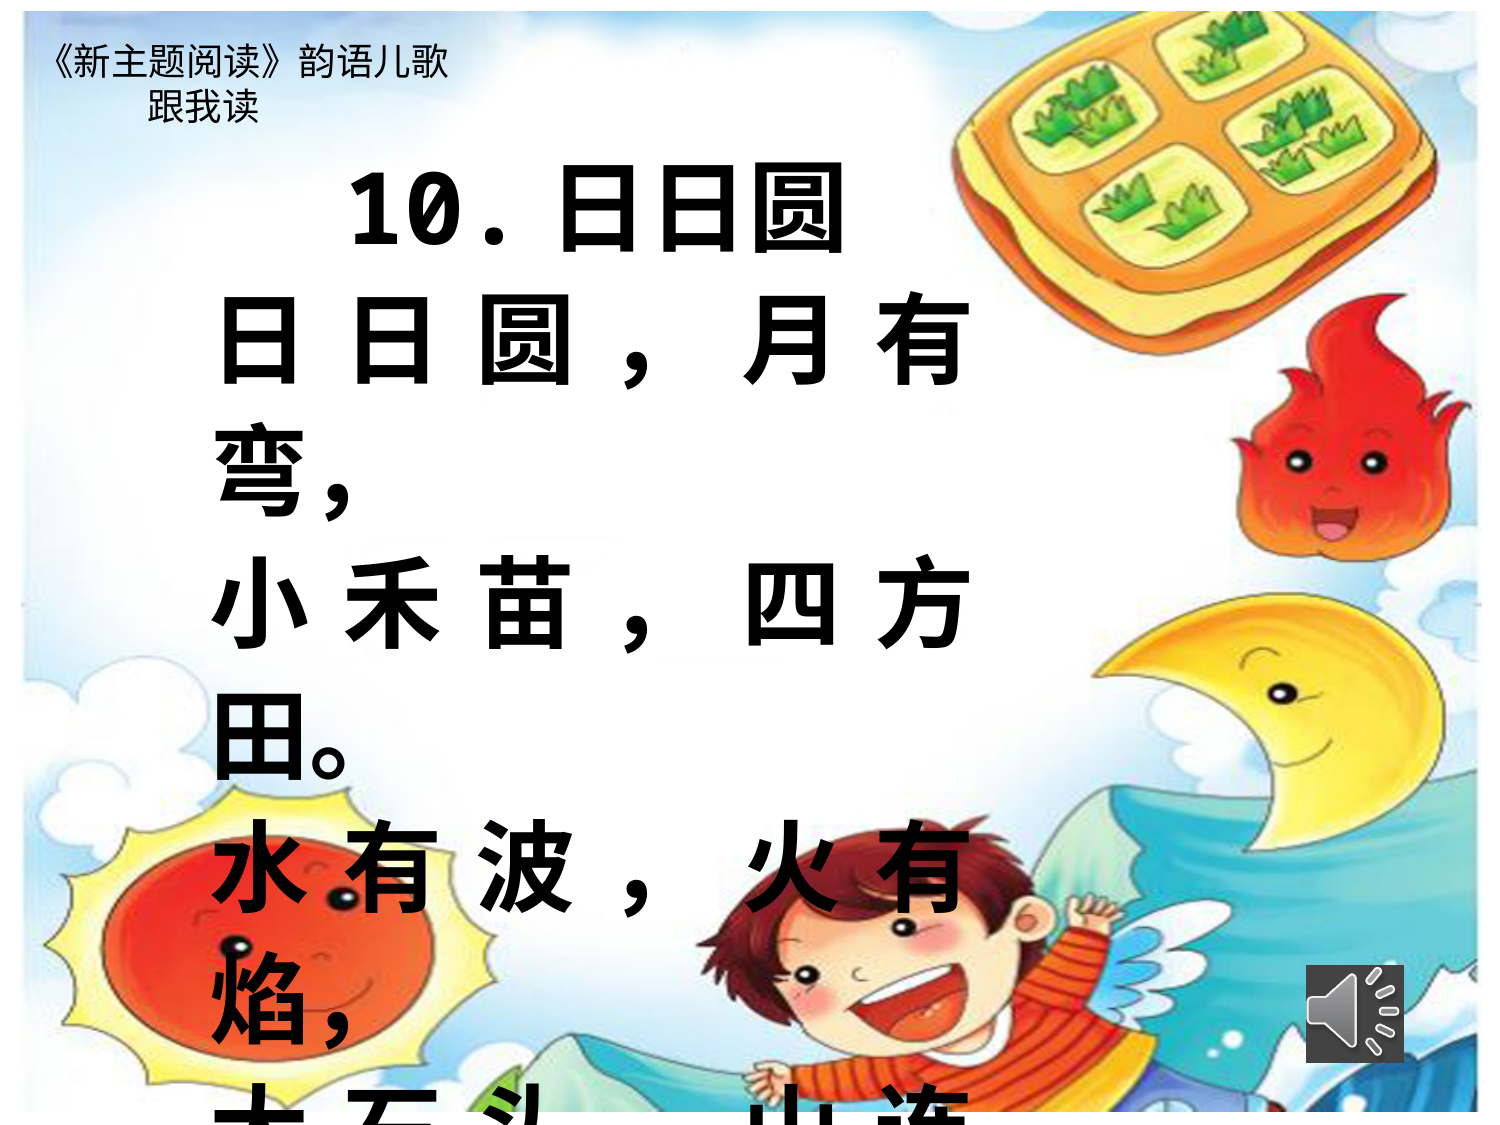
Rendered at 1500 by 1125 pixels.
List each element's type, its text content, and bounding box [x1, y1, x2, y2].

text_box 10.日日圆 日日圆，月有弯， 小禾苗，四方田。 水有波，火有焰， 大石头，山连绵。 [194, 1119, 991, 1125]
picture [21, 10, 1483, 1113]
